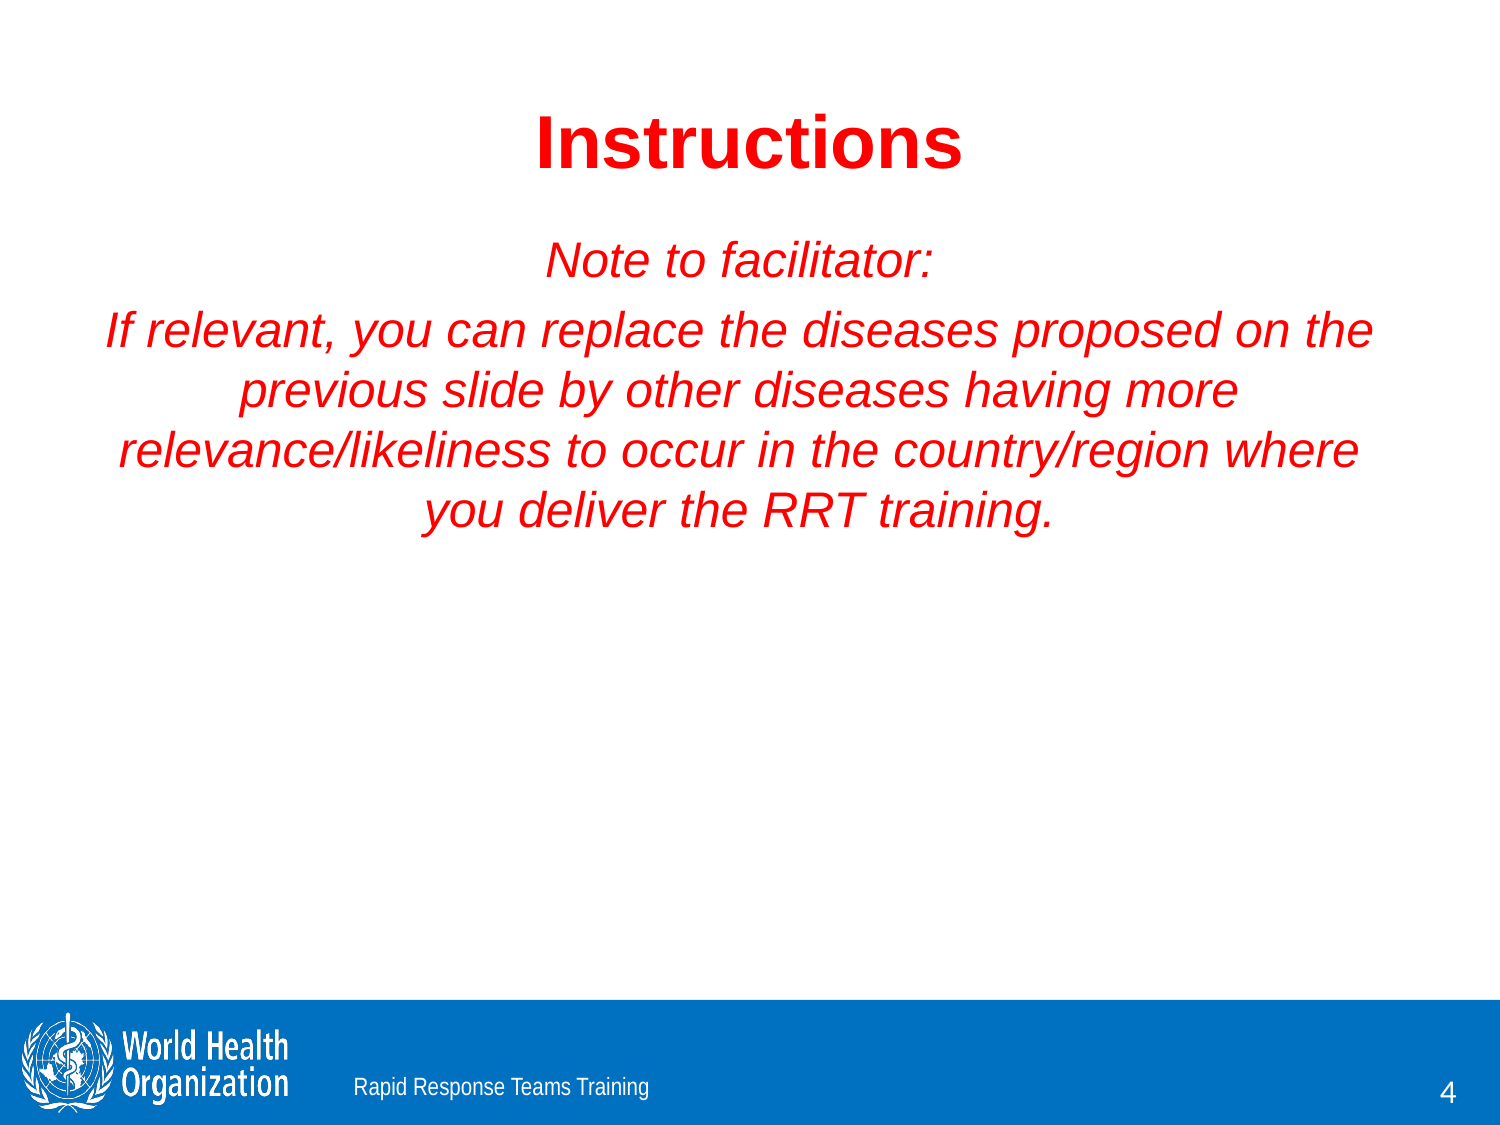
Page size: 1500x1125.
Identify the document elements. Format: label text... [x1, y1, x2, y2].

title Instructions [75, 45, 1425, 233]
picture [21, 1012, 288, 1113]
list Note to facilitator: If relevant, you can replace the diseases proposed on the previous slide by other diseases having more relevance/likeliness to occur in the country/region where you deliver the RRT training. [64, 219, 1415, 1028]
